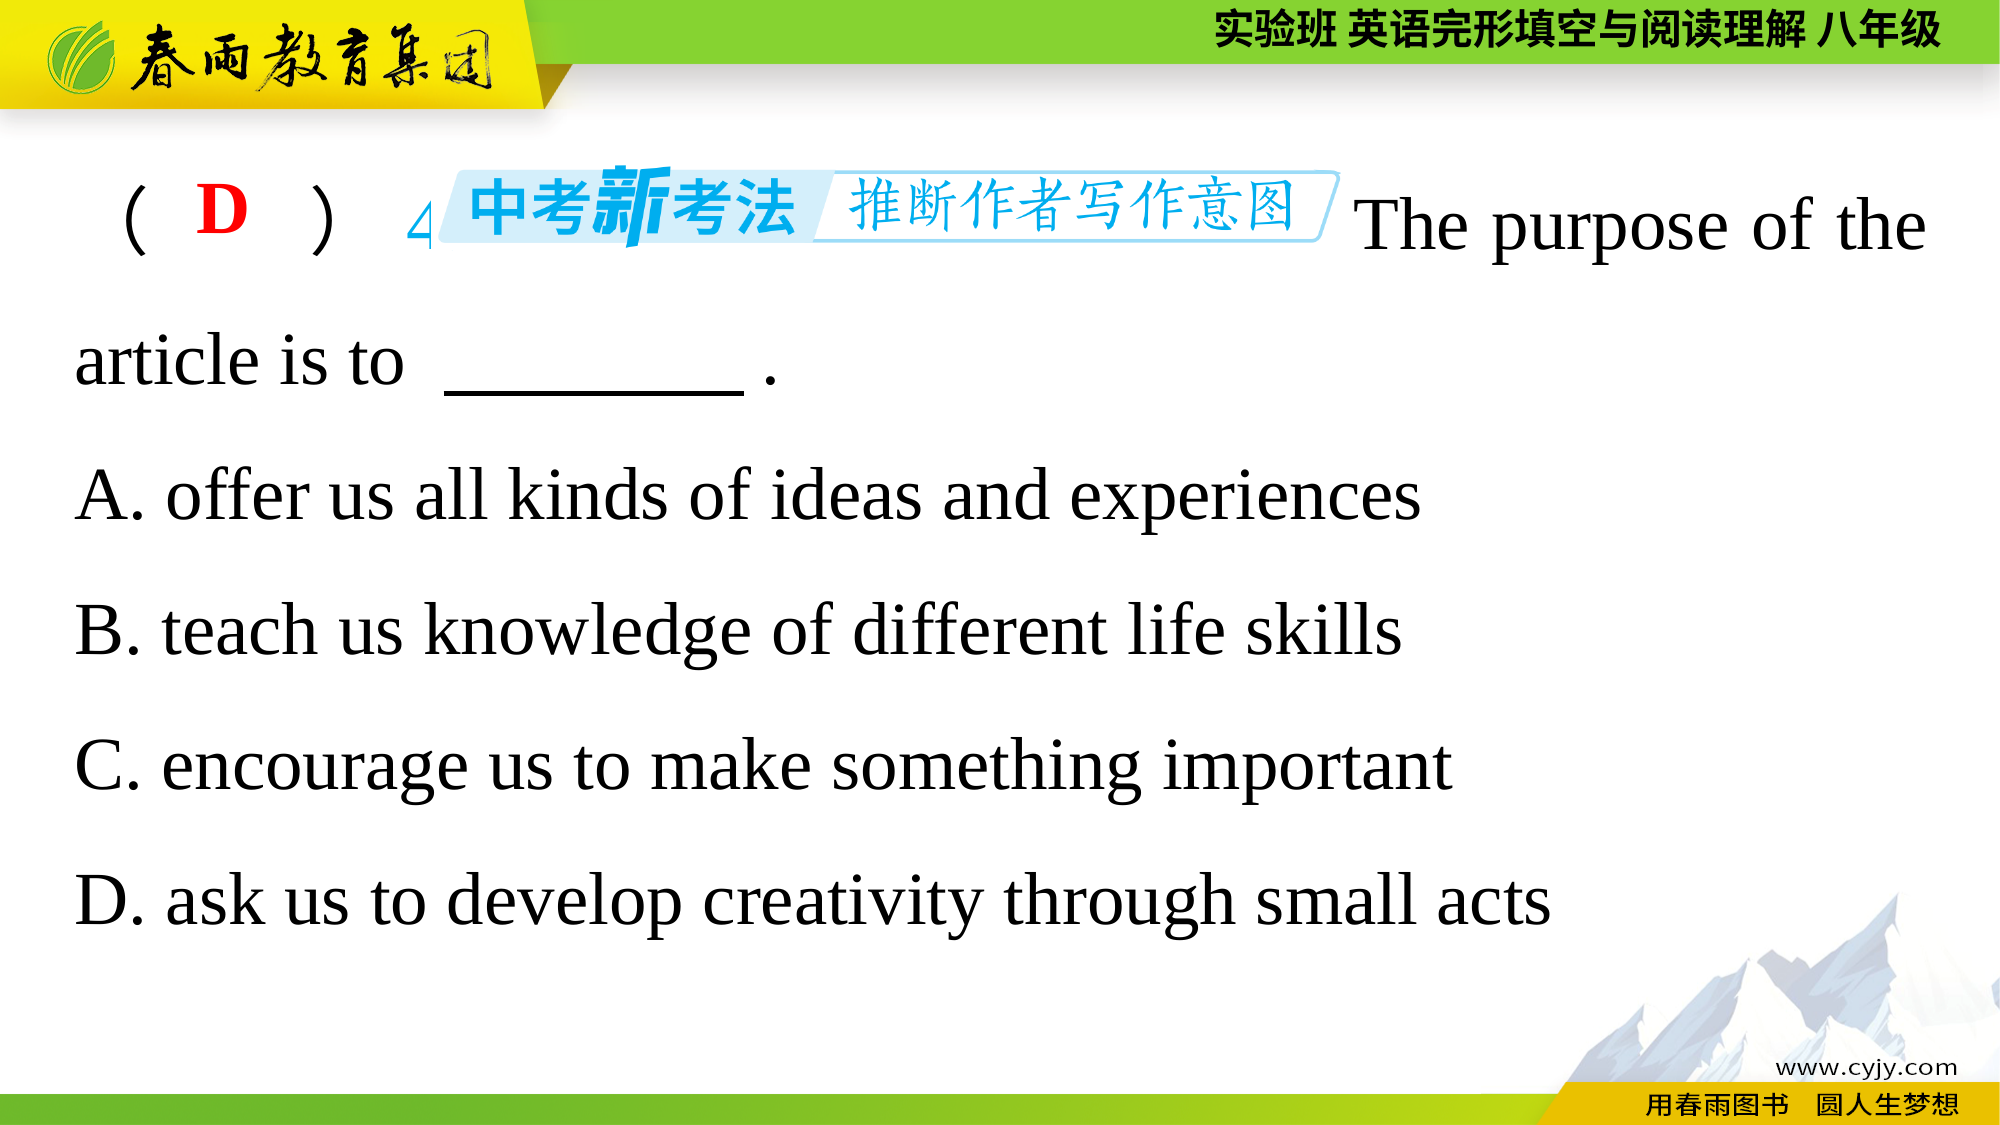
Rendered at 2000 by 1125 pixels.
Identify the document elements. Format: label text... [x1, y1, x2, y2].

list （ ）4. The purpose of the article is to . A. offer us all kinds of ideas and experiences B. teach us knowledge of different life skills C. encourage us to make something important D. ask us to develop creativity through small acts [59, 122, 1944, 956]
text_box D [181, 150, 266, 256]
picture [0, 0, 2000, 1125]
